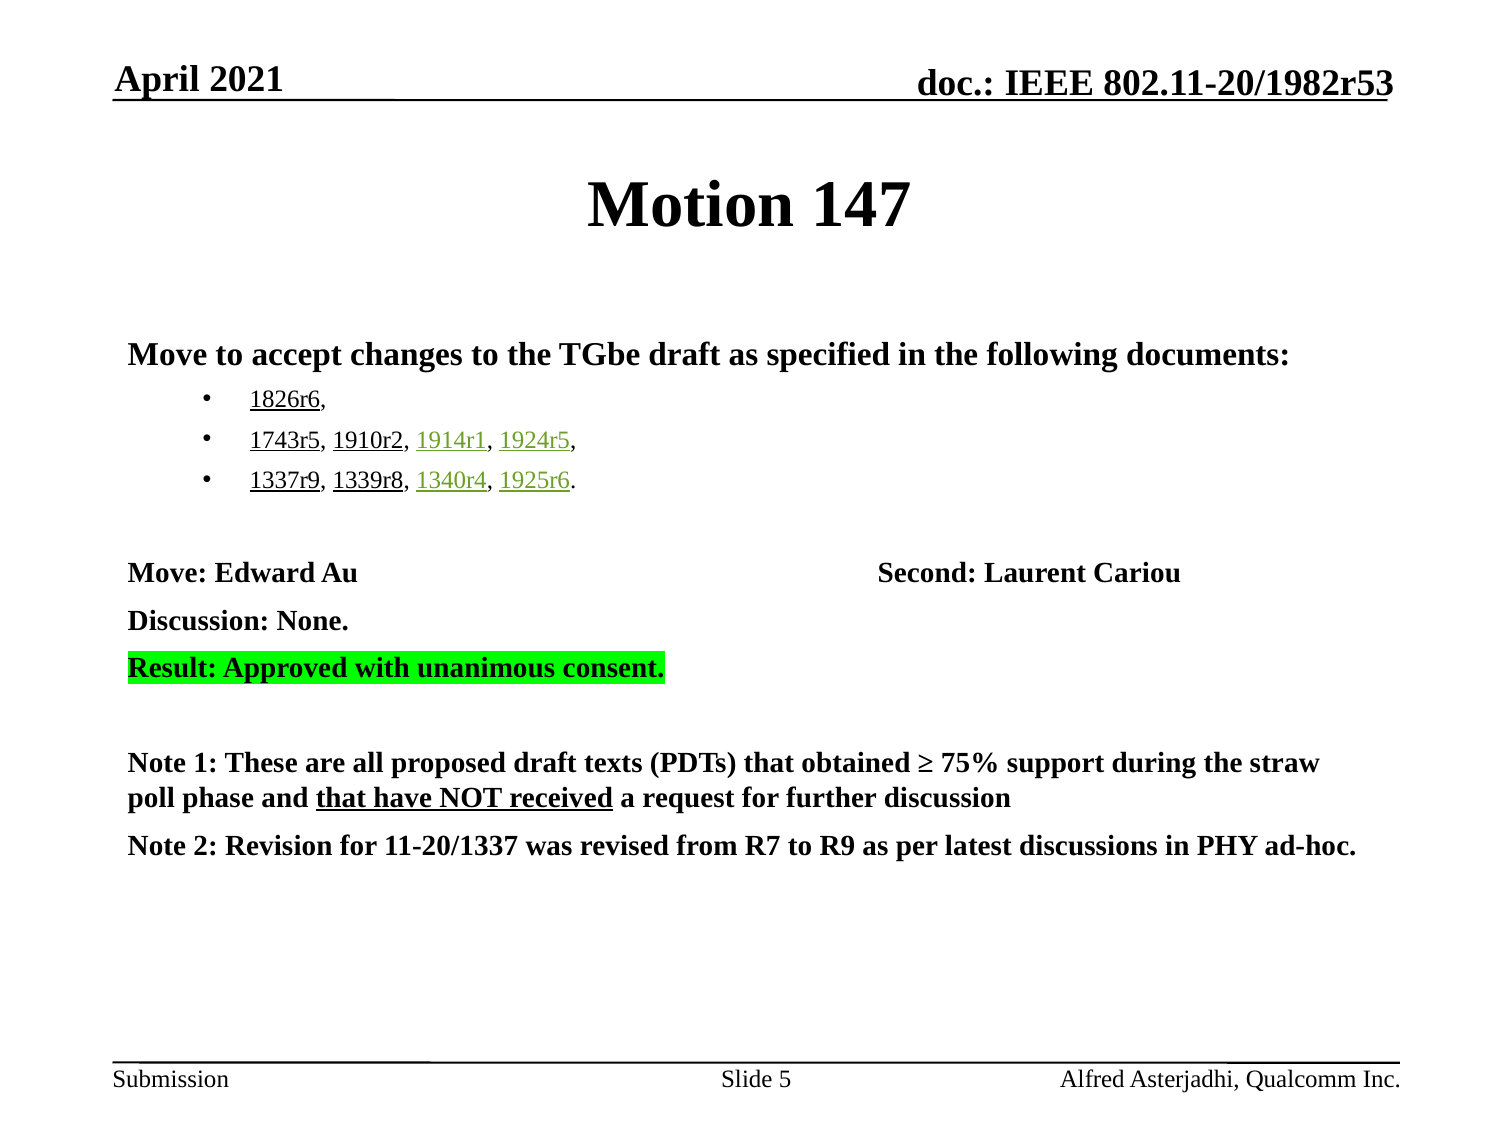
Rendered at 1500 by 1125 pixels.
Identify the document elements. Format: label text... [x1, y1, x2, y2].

slide_number Slide 5 [712, 1061, 800, 1123]
footer Alfred Asterjadhi, Qualcomm Inc. [878, 1061, 1402, 1093]
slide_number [114, 54, 423, 100]
list Move to accept changes to the TGbe draft as specified in the following documents: 1826r6, 1743r5, 1910r2, 1914r1, 1924r5, 1337r9, 1339r8, 1340r4, 1925r6. Move: Edward Au Second: Laurent Cariou Discussion: None. Result: Approved with unanimous consent. Note 1: These are all proposed draft texts (PDTs) that obtained ≥ 75% support during the straw poll phase and that have NOT received a request for further discussion Note 2: Revision for 11-20/1337 was revised from R7 to R9 as per latest discussions in PHY ad-hoc. [112, 324, 1388, 1051]
title Motion 147 [112, 112, 1388, 288]
